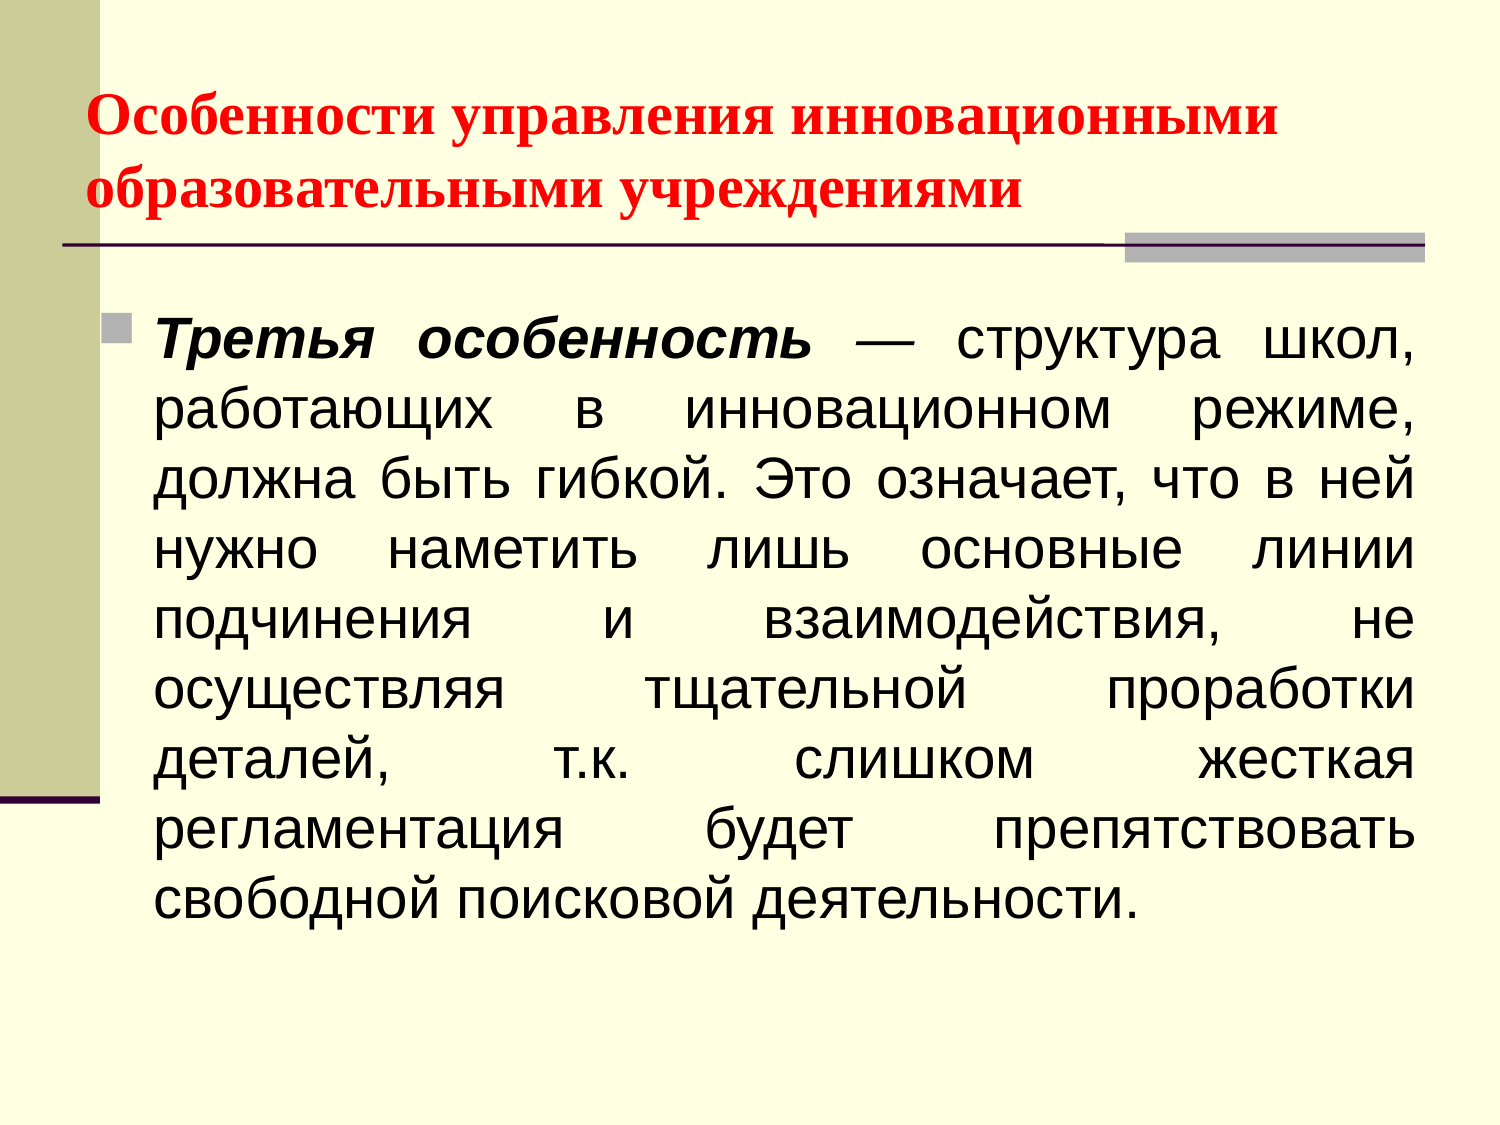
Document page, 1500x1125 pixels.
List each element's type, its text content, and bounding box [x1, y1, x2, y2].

list Третья особенность — структура школ, работающих в инновационном режиме, должна быть гибкой. Это означает, что в ней нужно наметить лишь основные линии подчинения и взаимодействия, не осуществляя тщательной проработки деталей, т.к. слишком жесткая регламентация будет препятствовать свободной поисковой деятельности. [82, 292, 1432, 1125]
title Особенности управления инновационными образовательными учреждениями [70, 70, 1421, 247]
